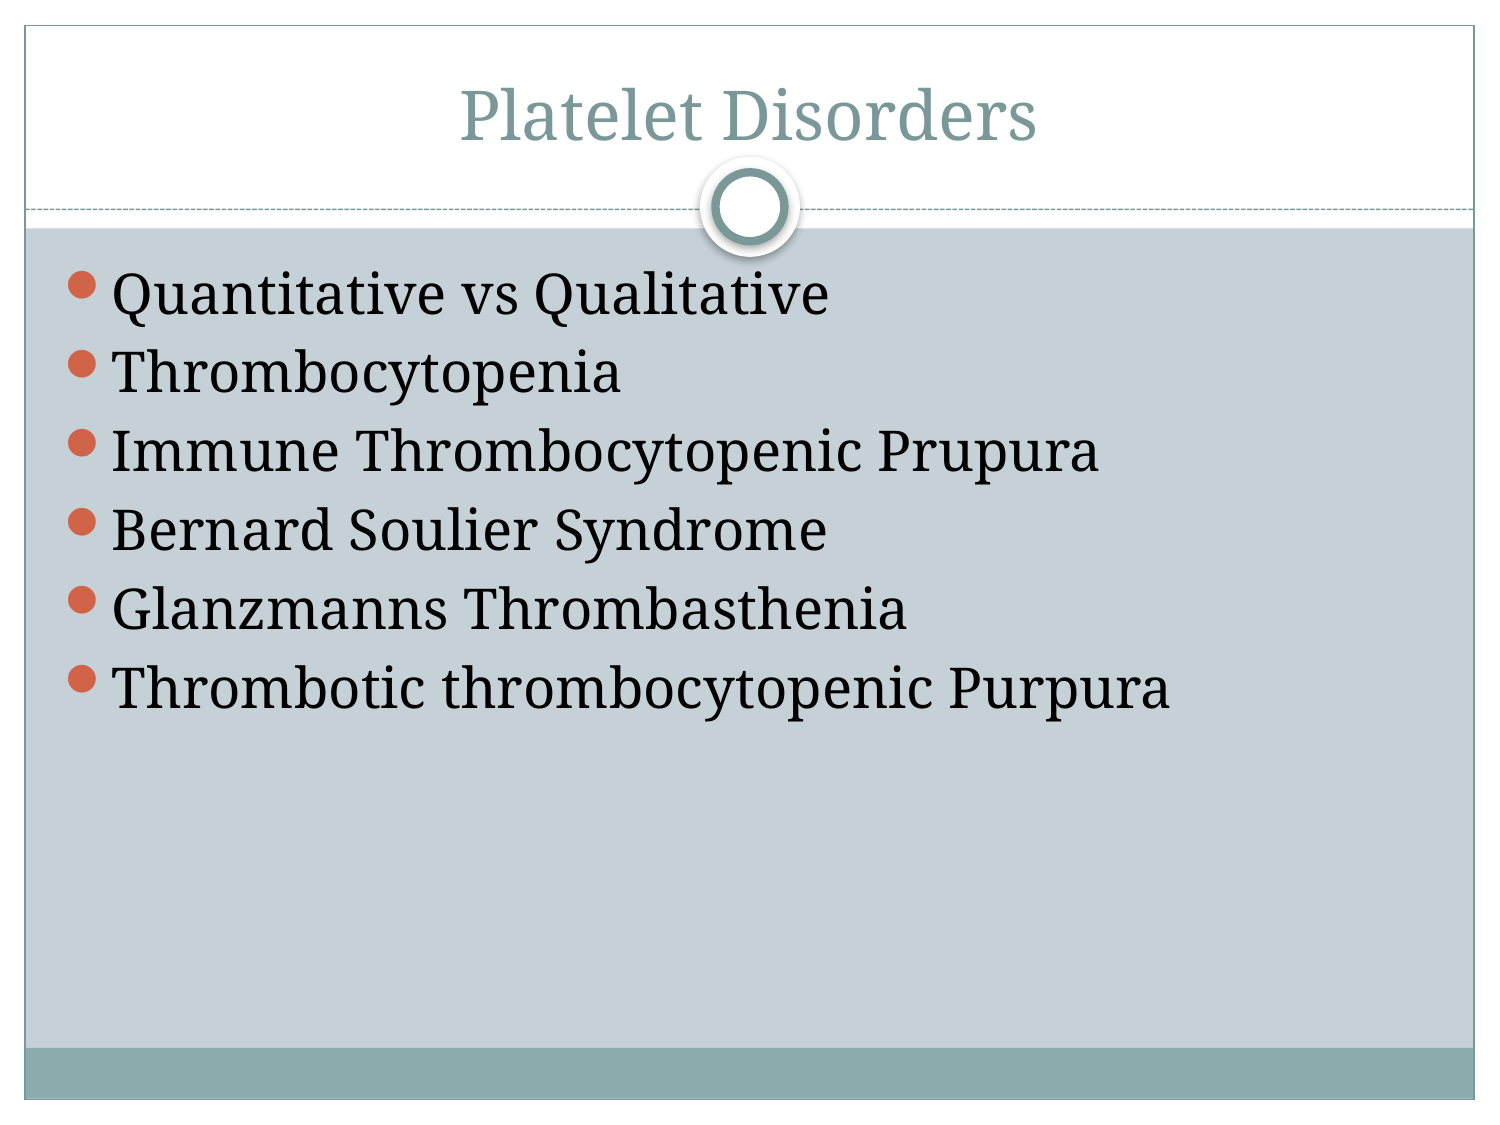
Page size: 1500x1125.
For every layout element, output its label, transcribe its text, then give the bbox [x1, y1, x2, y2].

list Quantitative vs Qualitative Thrombocytopenia Immune Thrombocytopenic Prupura Bernard Soulier Syndrome Glanzmanns Thrombasthenia Thrombotic thrombocytopenic Purpura [49, 250, 1445, 1001]
title Platelet Disorders [49, 37, 1450, 162]
